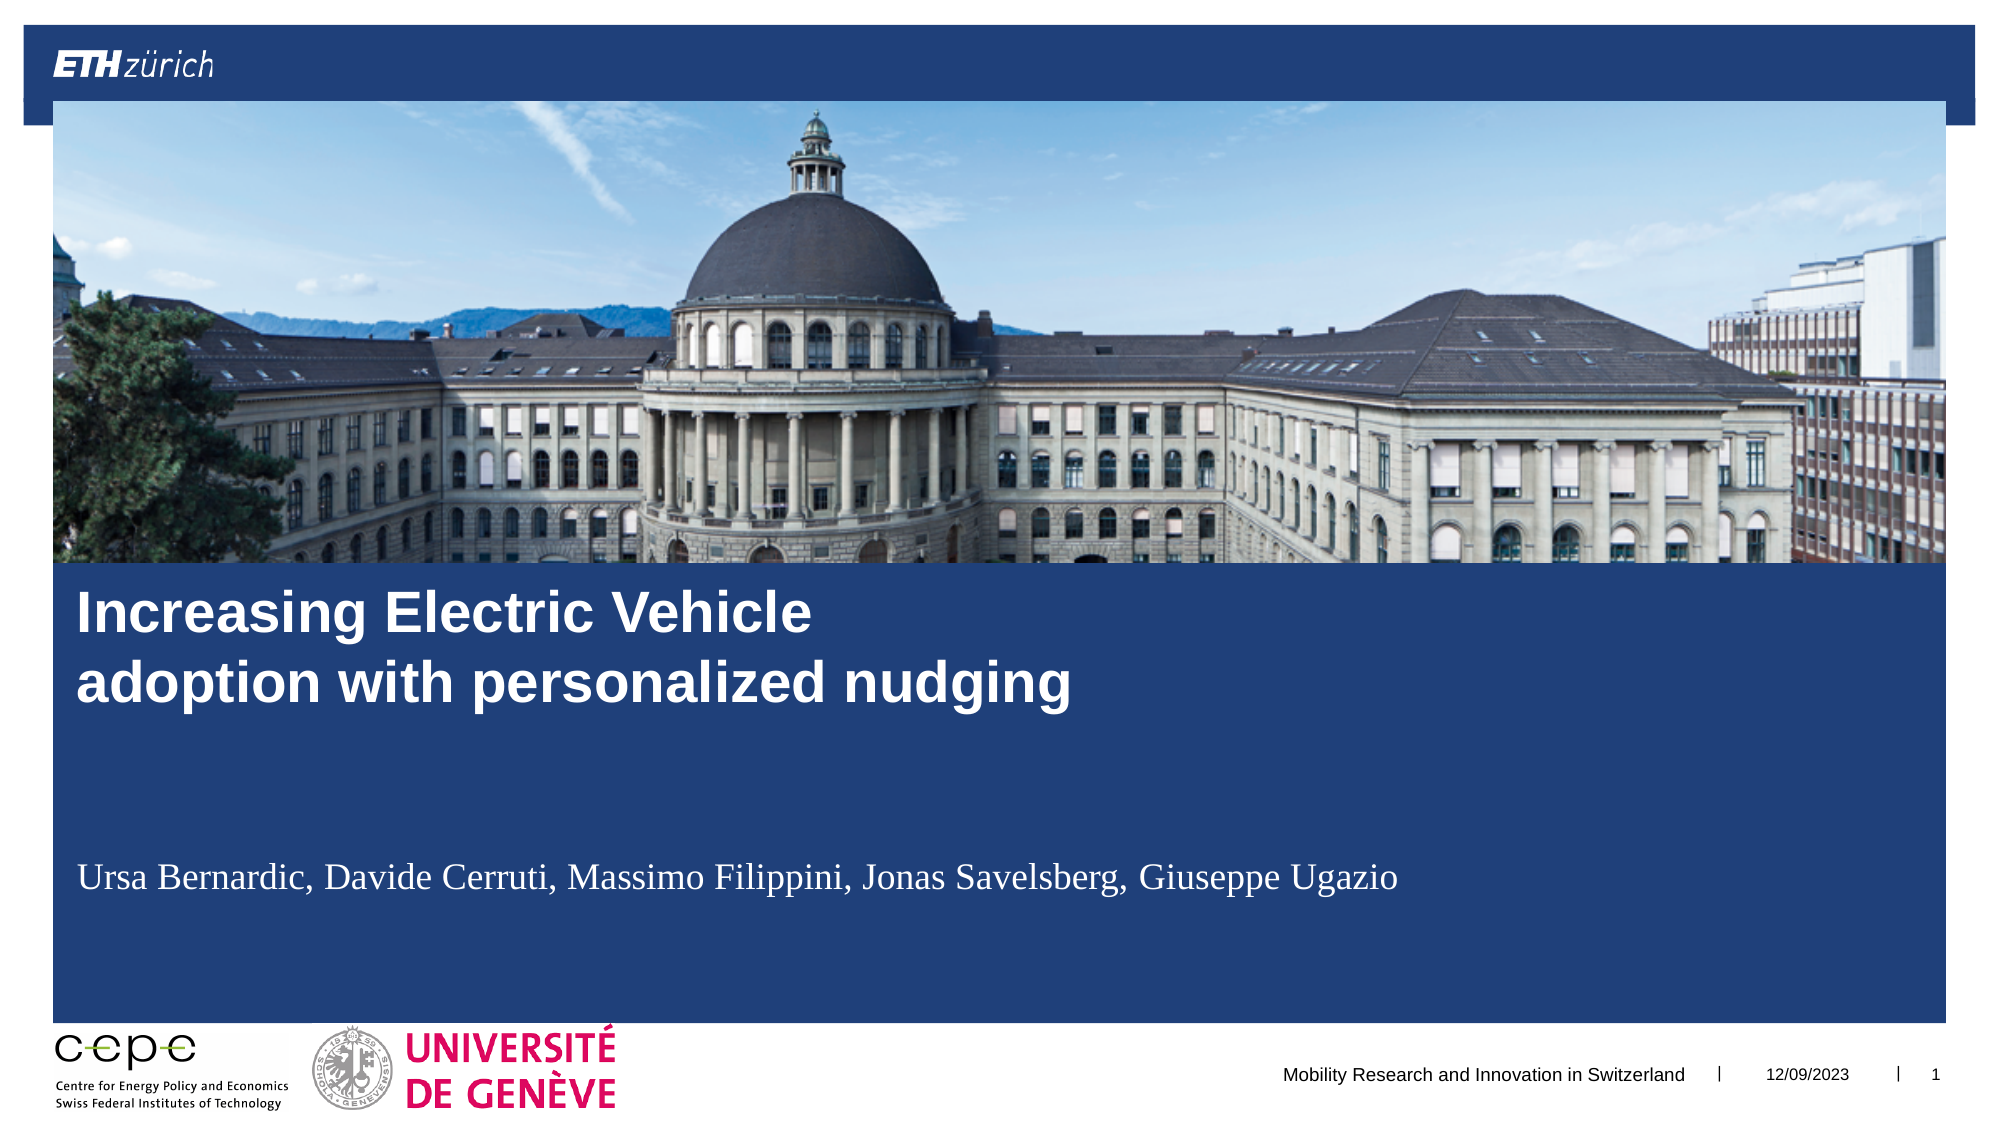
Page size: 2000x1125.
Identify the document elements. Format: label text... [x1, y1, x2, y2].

subtitle Ursa Bernardic, Davide Cerruti, Massimo Filippini, Jonas Savelsberg, Giuseppe Ugazio [53, 835, 1946, 1024]
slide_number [1737, 1034, 1879, 1112]
text_box 1 [1906, 1034, 1966, 1112]
picture [52, 101, 1947, 563]
title Increasing Electric Vehicle adoption with personalized nudging [53, 574, 1946, 835]
picture [54, 1033, 289, 1112]
text_box Mobility Research and Innovation in Switzerland [1199, 1062, 1709, 1097]
picture [311, 1022, 615, 1111]
